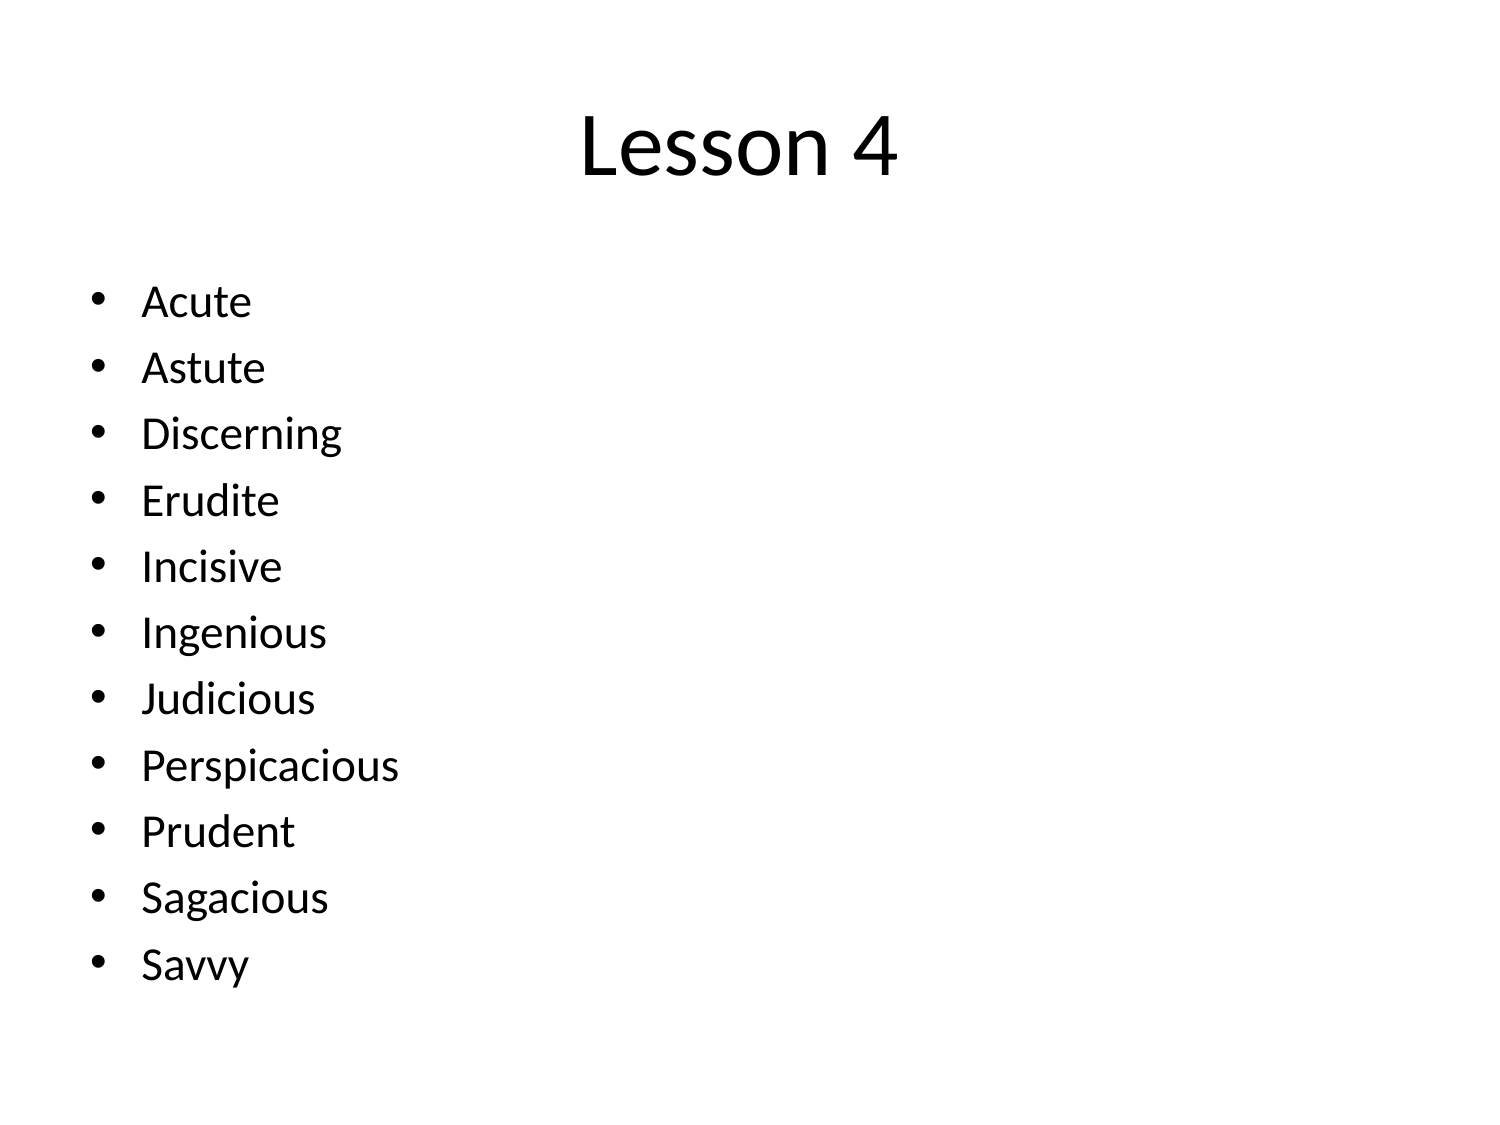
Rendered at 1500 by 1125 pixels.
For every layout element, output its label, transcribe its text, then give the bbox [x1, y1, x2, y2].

list Acute Astute Discerning Erudite Incisive Ingenious Judicious Perspicacious Prudent Sagacious Savvy [75, 262, 1425, 1005]
title Lesson 4 [75, 45, 1425, 233]
